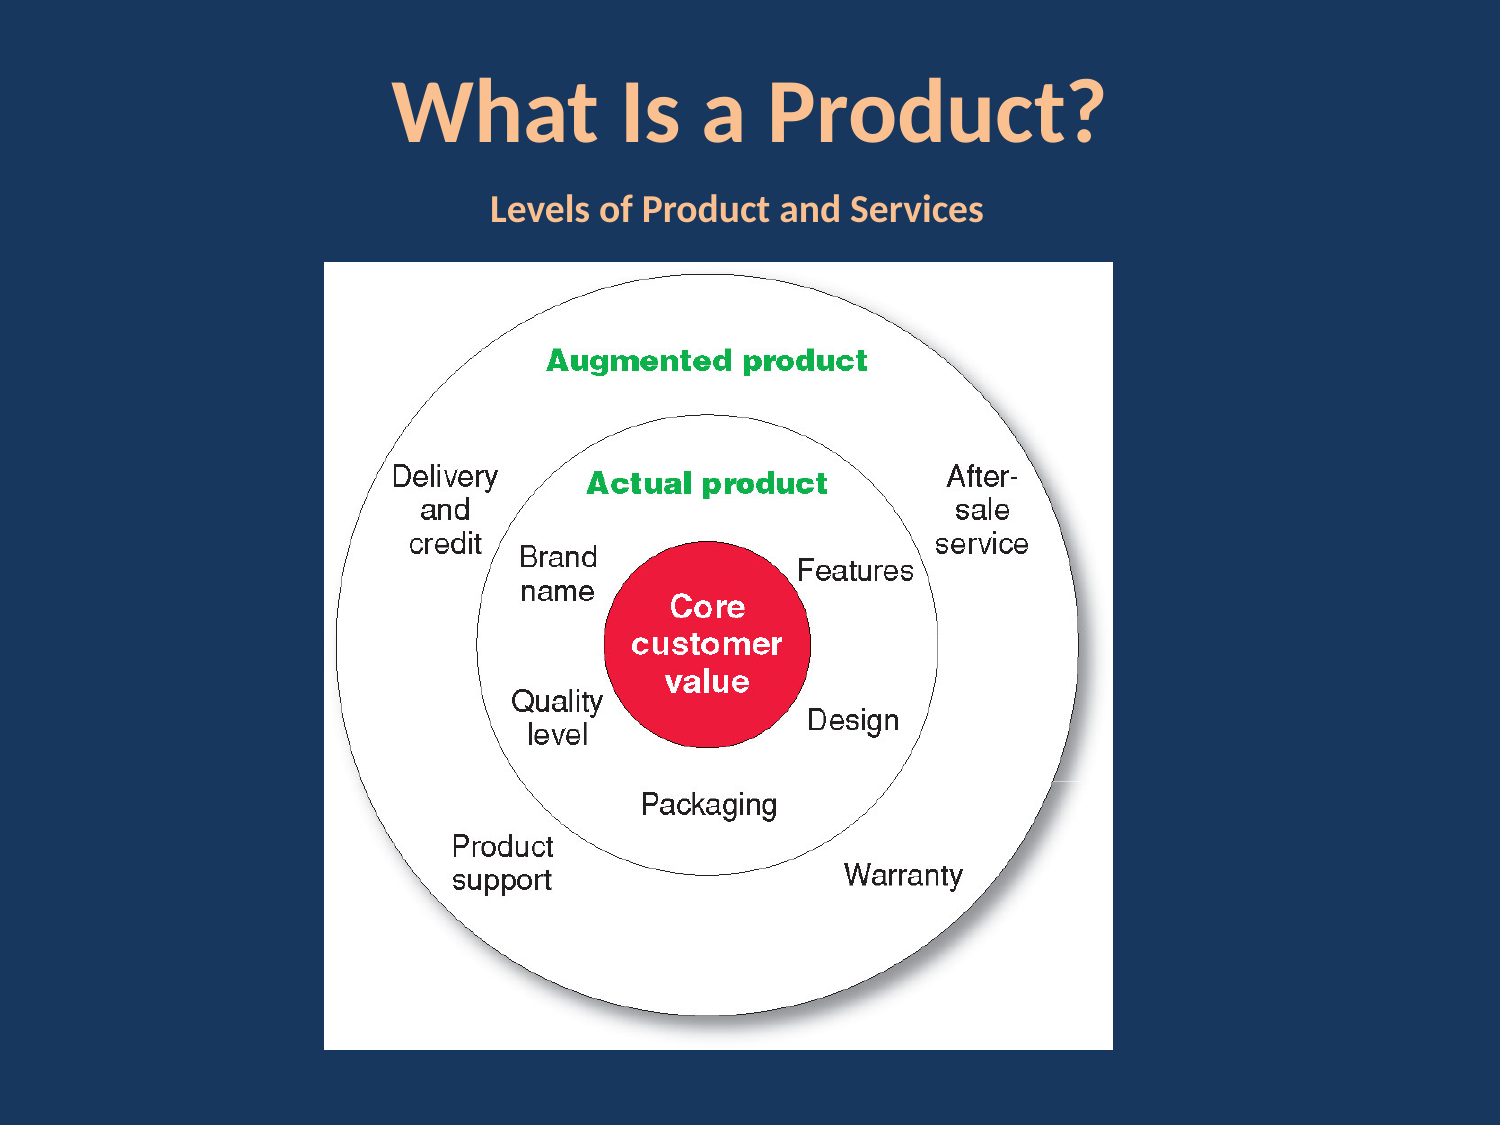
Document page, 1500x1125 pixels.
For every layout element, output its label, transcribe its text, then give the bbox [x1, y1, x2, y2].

title What Is a Product? [112, 12, 1388, 200]
picture [324, 262, 1113, 1051]
list Levels of Product and Services [150, 174, 1325, 238]
